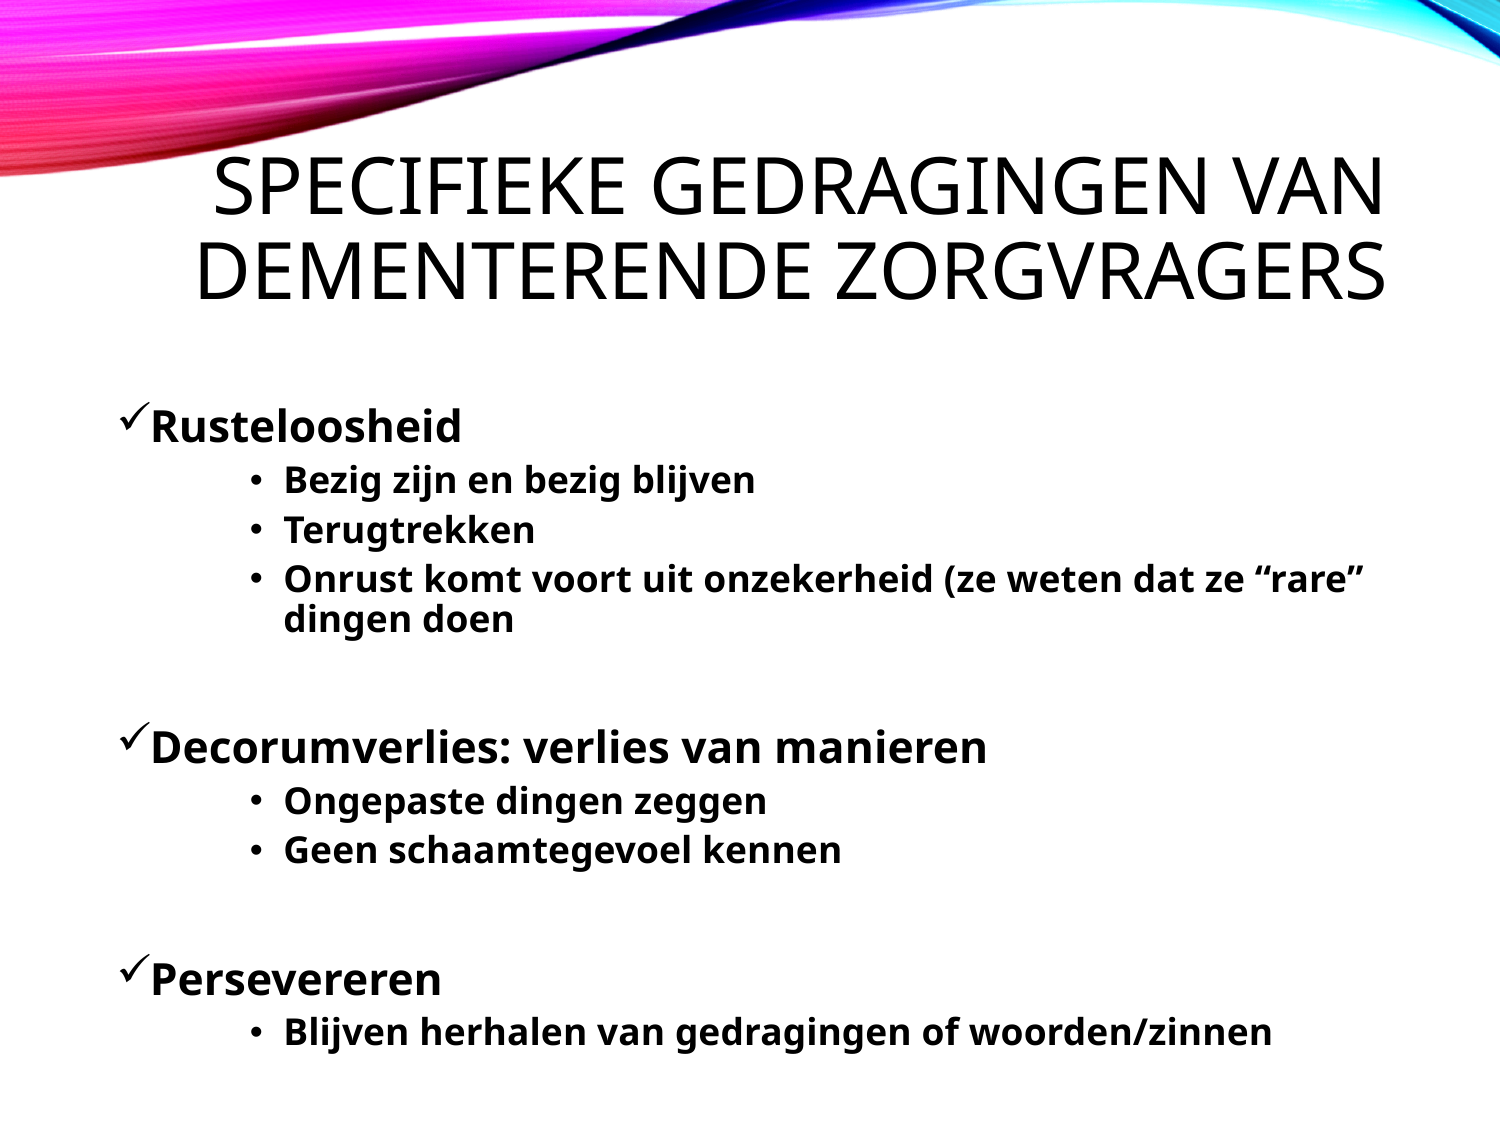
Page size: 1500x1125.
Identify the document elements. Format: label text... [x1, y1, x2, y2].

list Rusteloosheid Bezig zijn en bezig blijven Terugtrekken Onrust komt voort uit onzekerheid (ze weten dat ze “rare” dingen doen Decorumverlies: verlies van manieren Ongepaste dingen zeggen Geen schaamtegevoel kennen Persevereren Blijven herhalen van gedragingen of woorden/zinnen [101, 397, 1407, 1065]
picture [0, 0, 1500, 178]
title Specifieke gedragingen van dementerende zorgvragers [171, 125, 1403, 338]
